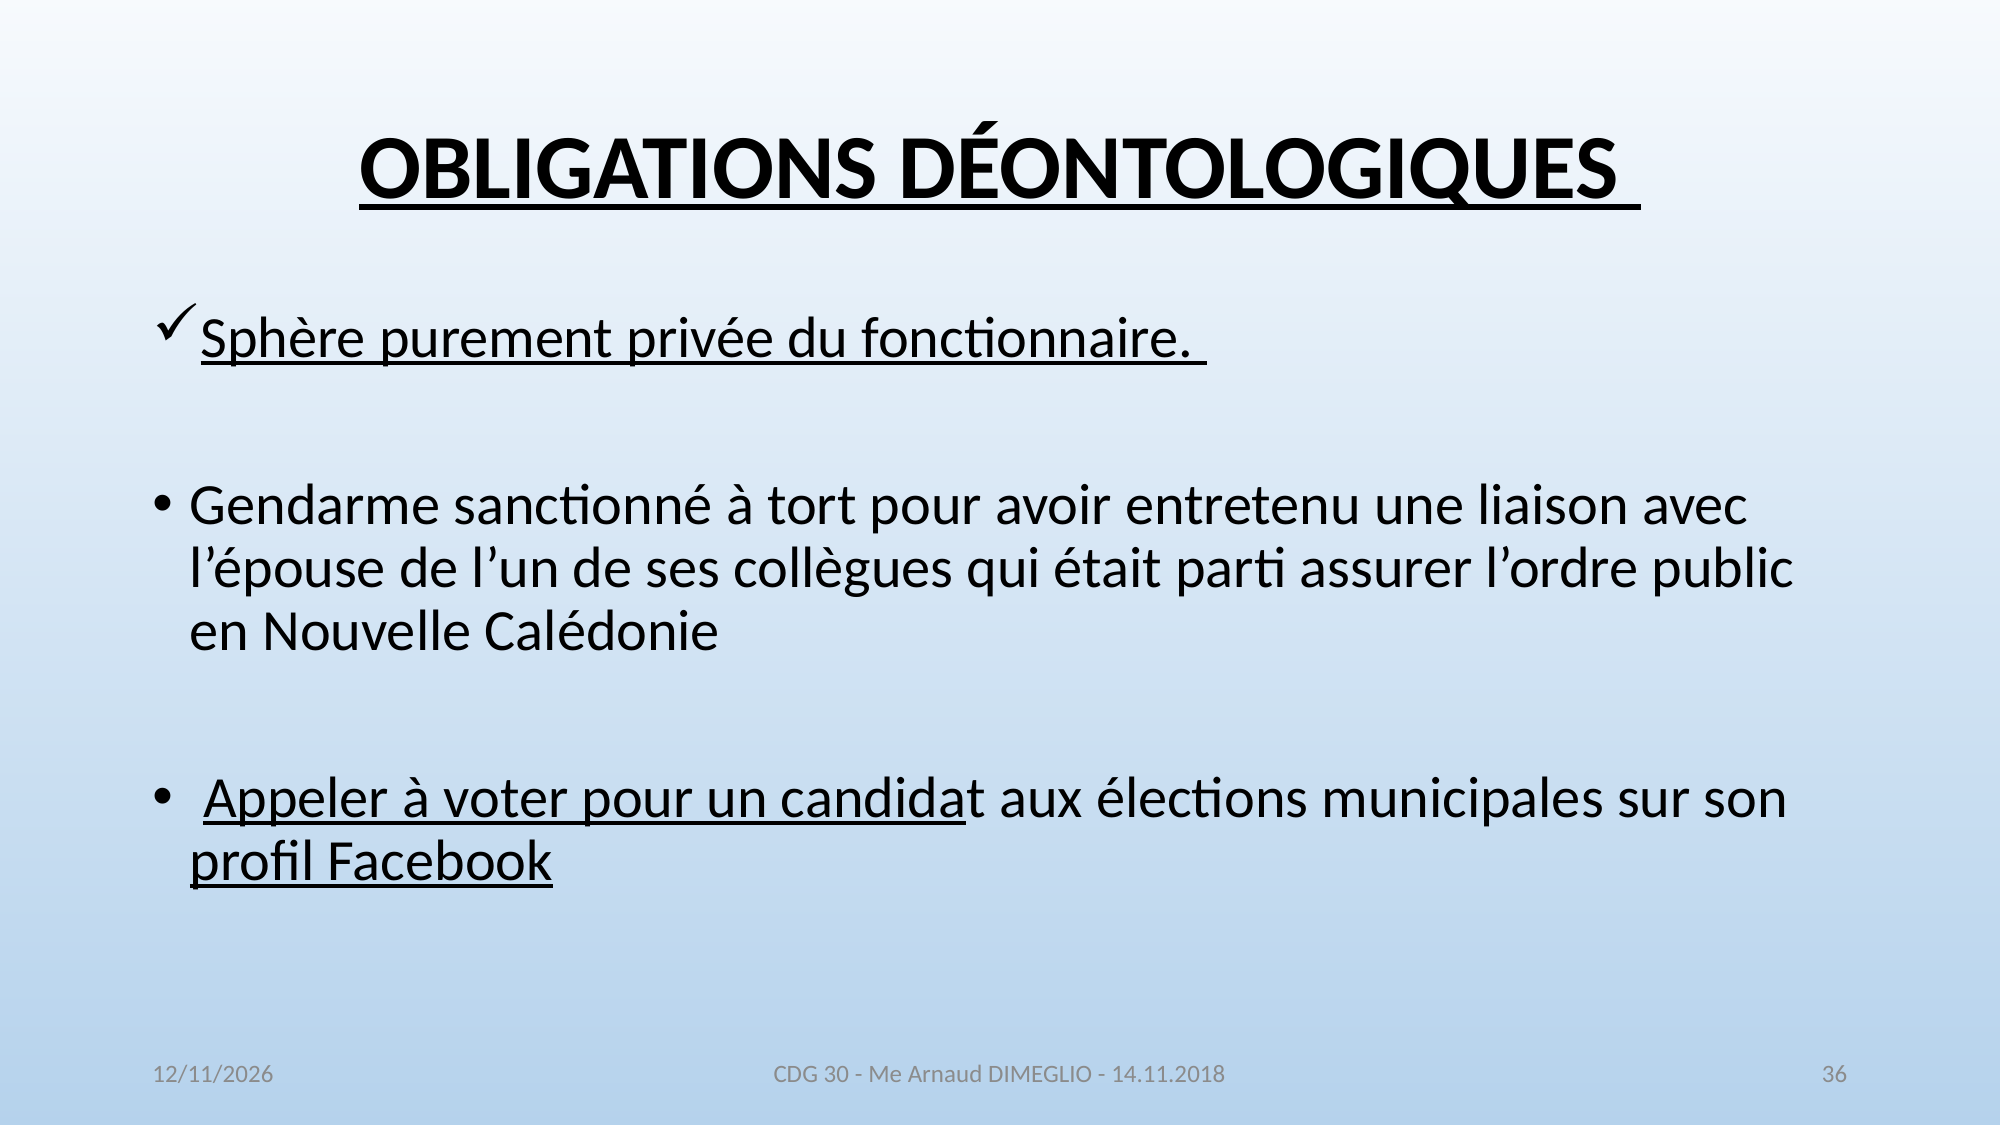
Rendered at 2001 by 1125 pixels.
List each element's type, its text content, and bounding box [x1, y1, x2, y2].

slide_number 36 [1412, 1042, 1863, 1103]
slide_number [137, 1042, 588, 1103]
footer CDG 30 - Me Arnaud DIMEGLIO - 14.11.2018 [662, 1042, 1338, 1103]
list Sphère purement privée du fonctionnaire. Gendarme sanctionné à tort pour avoir entretenu une liaison avec l’épouse de l’un de ses collègues qui était parti assurer l’ordre public en Nouvelle Calédonie Appeler à voter pour un candidat aux élections municipales sur son profil Facebook [137, 299, 1863, 1125]
title OBLIGATIONS DÉONTOLOGIQUES [137, 59, 1863, 278]
